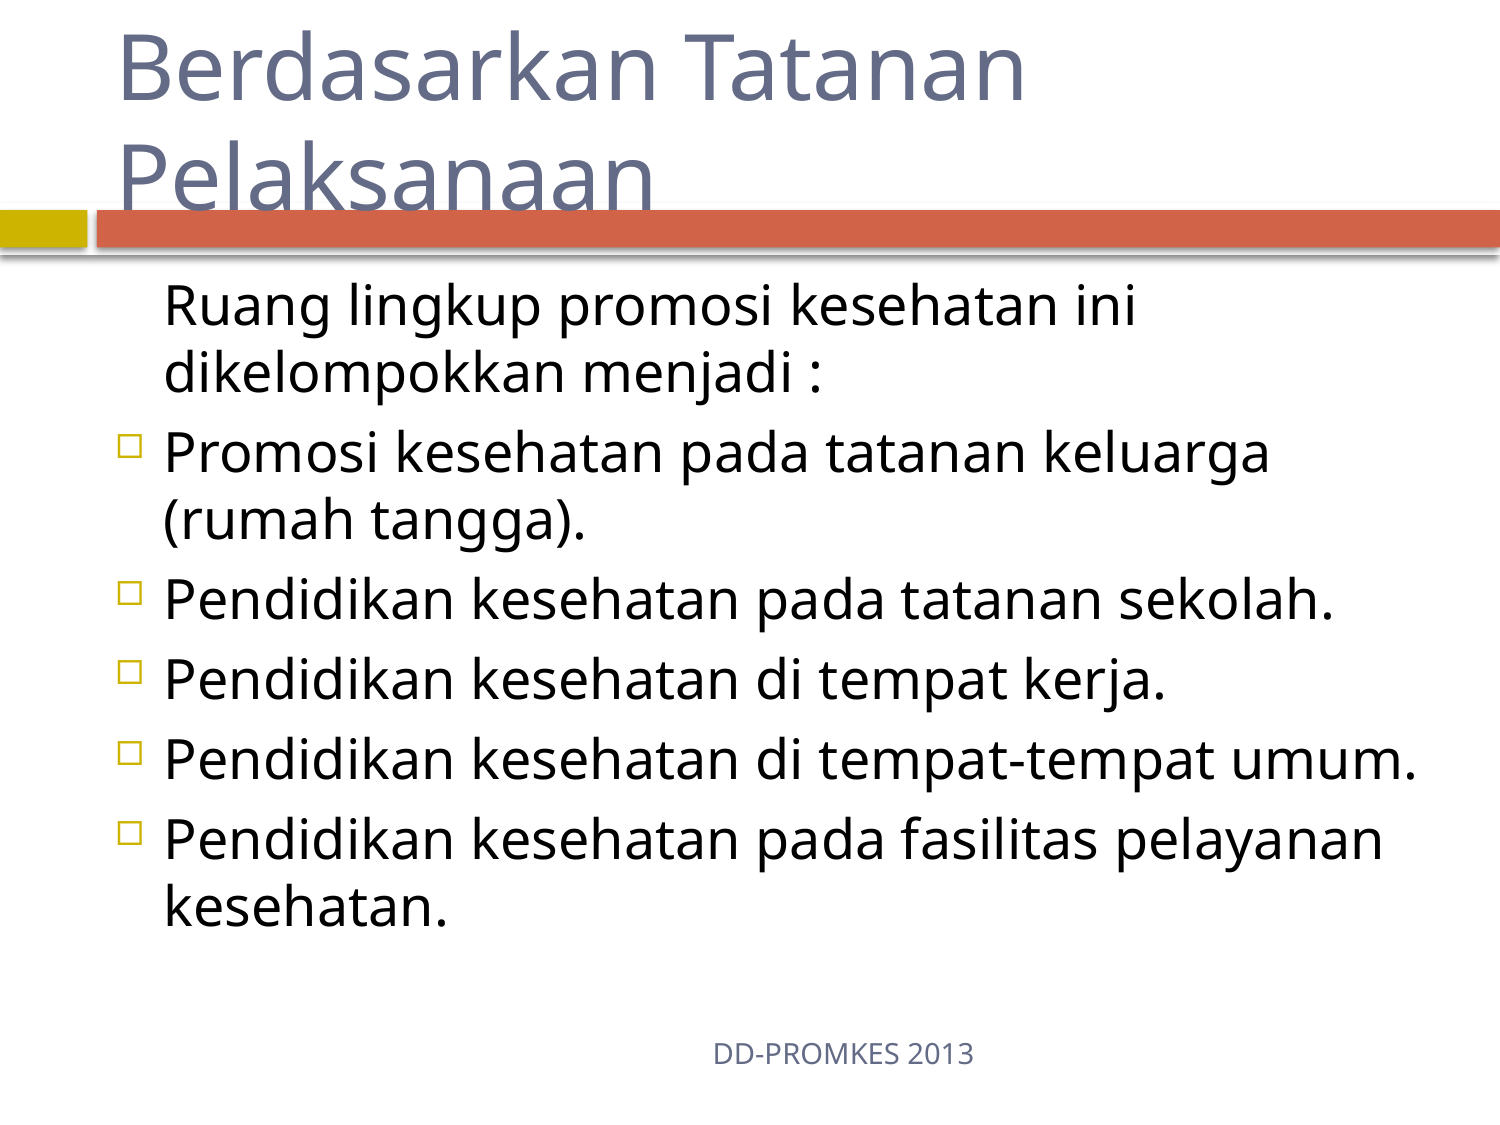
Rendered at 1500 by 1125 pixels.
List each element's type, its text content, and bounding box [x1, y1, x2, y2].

list Ruang lingkup promosi kesehatan ini dikelompokkan menjadi : Promosi kesehatan pada tatanan keluarga (rumah tangga). Pendidikan kesehatan pada tatanan sekolah. Pendidikan kesehatan di tempat kerja. Pendidikan kesehatan di tempat-tempat umum. Pendidikan kesehatan pada fasilitas pelayanan kesehatan. [100, 262, 1438, 1000]
title Berdasarkan Tatanan Pelaksanaan [100, 37, 1438, 200]
footer DD-PROMKES 2013 [99, 1024, 990, 1085]
